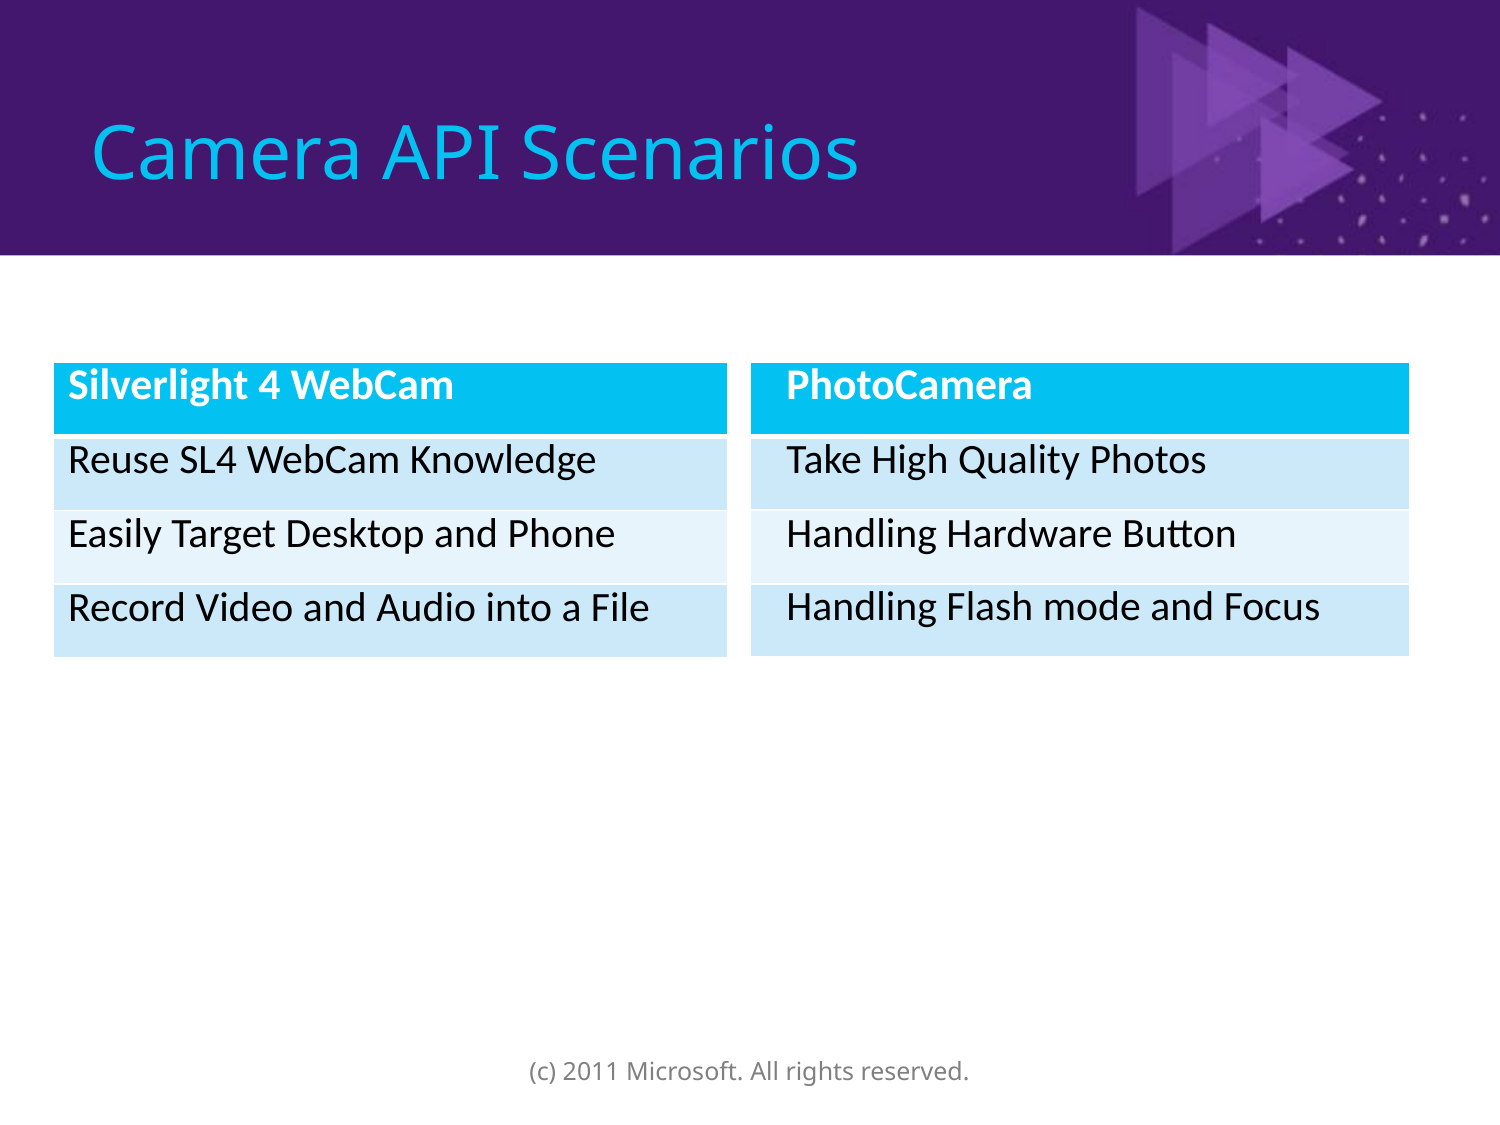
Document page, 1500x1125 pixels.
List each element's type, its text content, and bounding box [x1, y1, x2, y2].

footer (c) 2011 Microsoft. All rights reserved. [512, 1042, 988, 1103]
table_cell Handling Flash mode and Focus [751, 585, 1409, 656]
table_cell Take High Quality Photos [751, 439, 1409, 509]
table_header PhotoCamera [751, 363, 1409, 434]
picture [0, 0, 1500, 255]
table_cell Record Video and Audio into a File [54, 585, 727, 657]
table_cell Easily Target Desktop and Phone [54, 511, 727, 583]
table_header Silverlight 4 WebCam [54, 363, 727, 434]
title Camera API Scenarios [75, 56, 1425, 244]
table_cell Handling Hardware Button [751, 511, 1409, 583]
table_cell Reuse SL4 WebCam Knowledge [54, 439, 727, 510]
